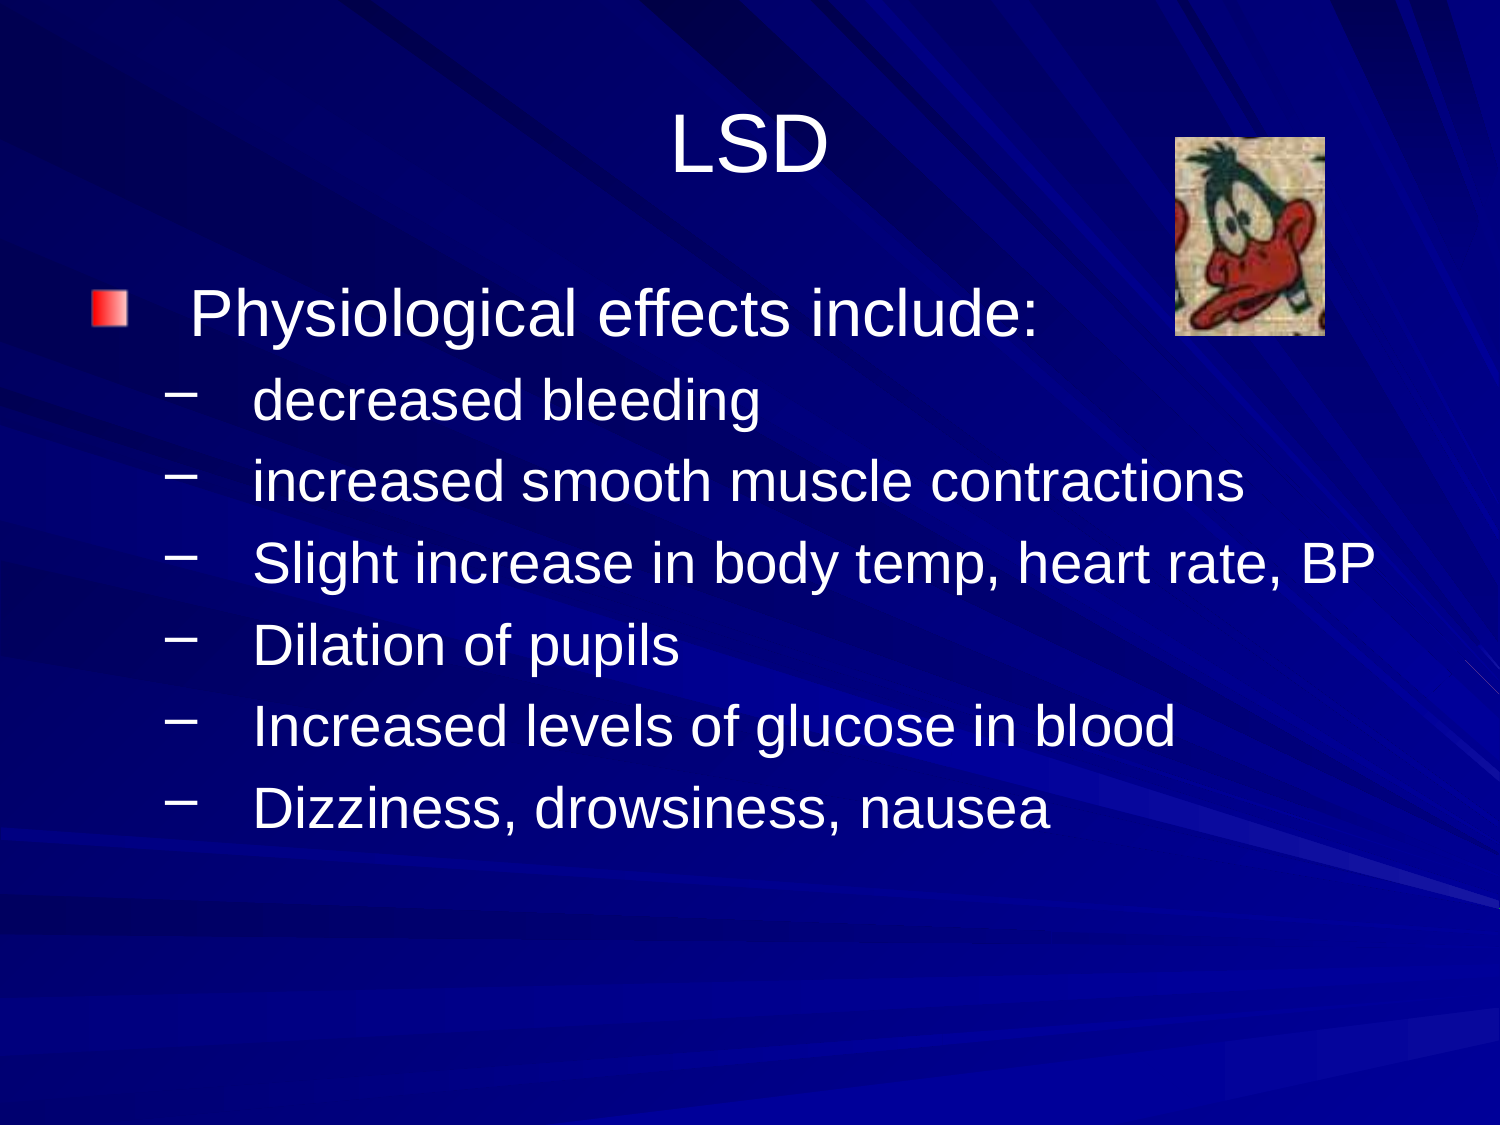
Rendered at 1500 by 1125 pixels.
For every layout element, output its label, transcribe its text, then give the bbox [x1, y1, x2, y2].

picture [1174, 137, 1326, 336]
picture [90, 288, 132, 331]
list Physiological effects include: decreased bleeding increased smooth muscle contractions Slight increase in body temp, heart rate, BP Dilation of pupils Increased levels of glucose in blood Dizziness, drowsiness, nausea [74, 262, 1426, 1006]
title LSD [74, 45, 1426, 234]
